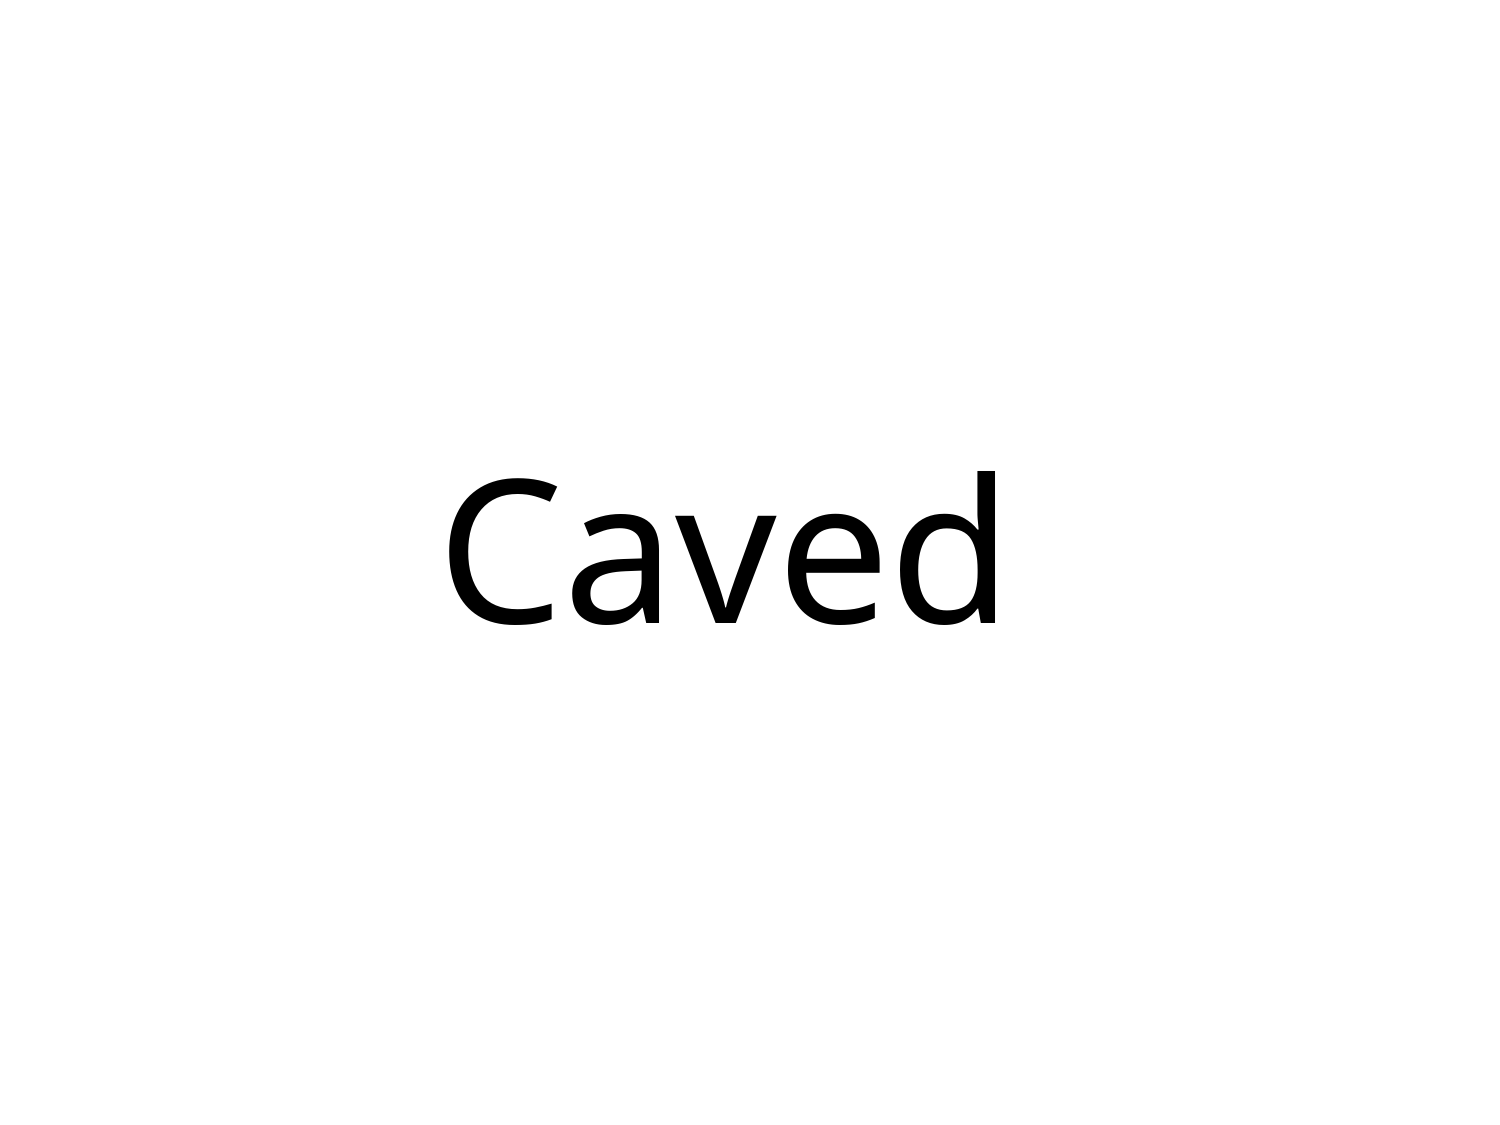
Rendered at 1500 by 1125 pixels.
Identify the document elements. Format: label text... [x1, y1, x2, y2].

title Caved [50, 450, 1400, 638]
